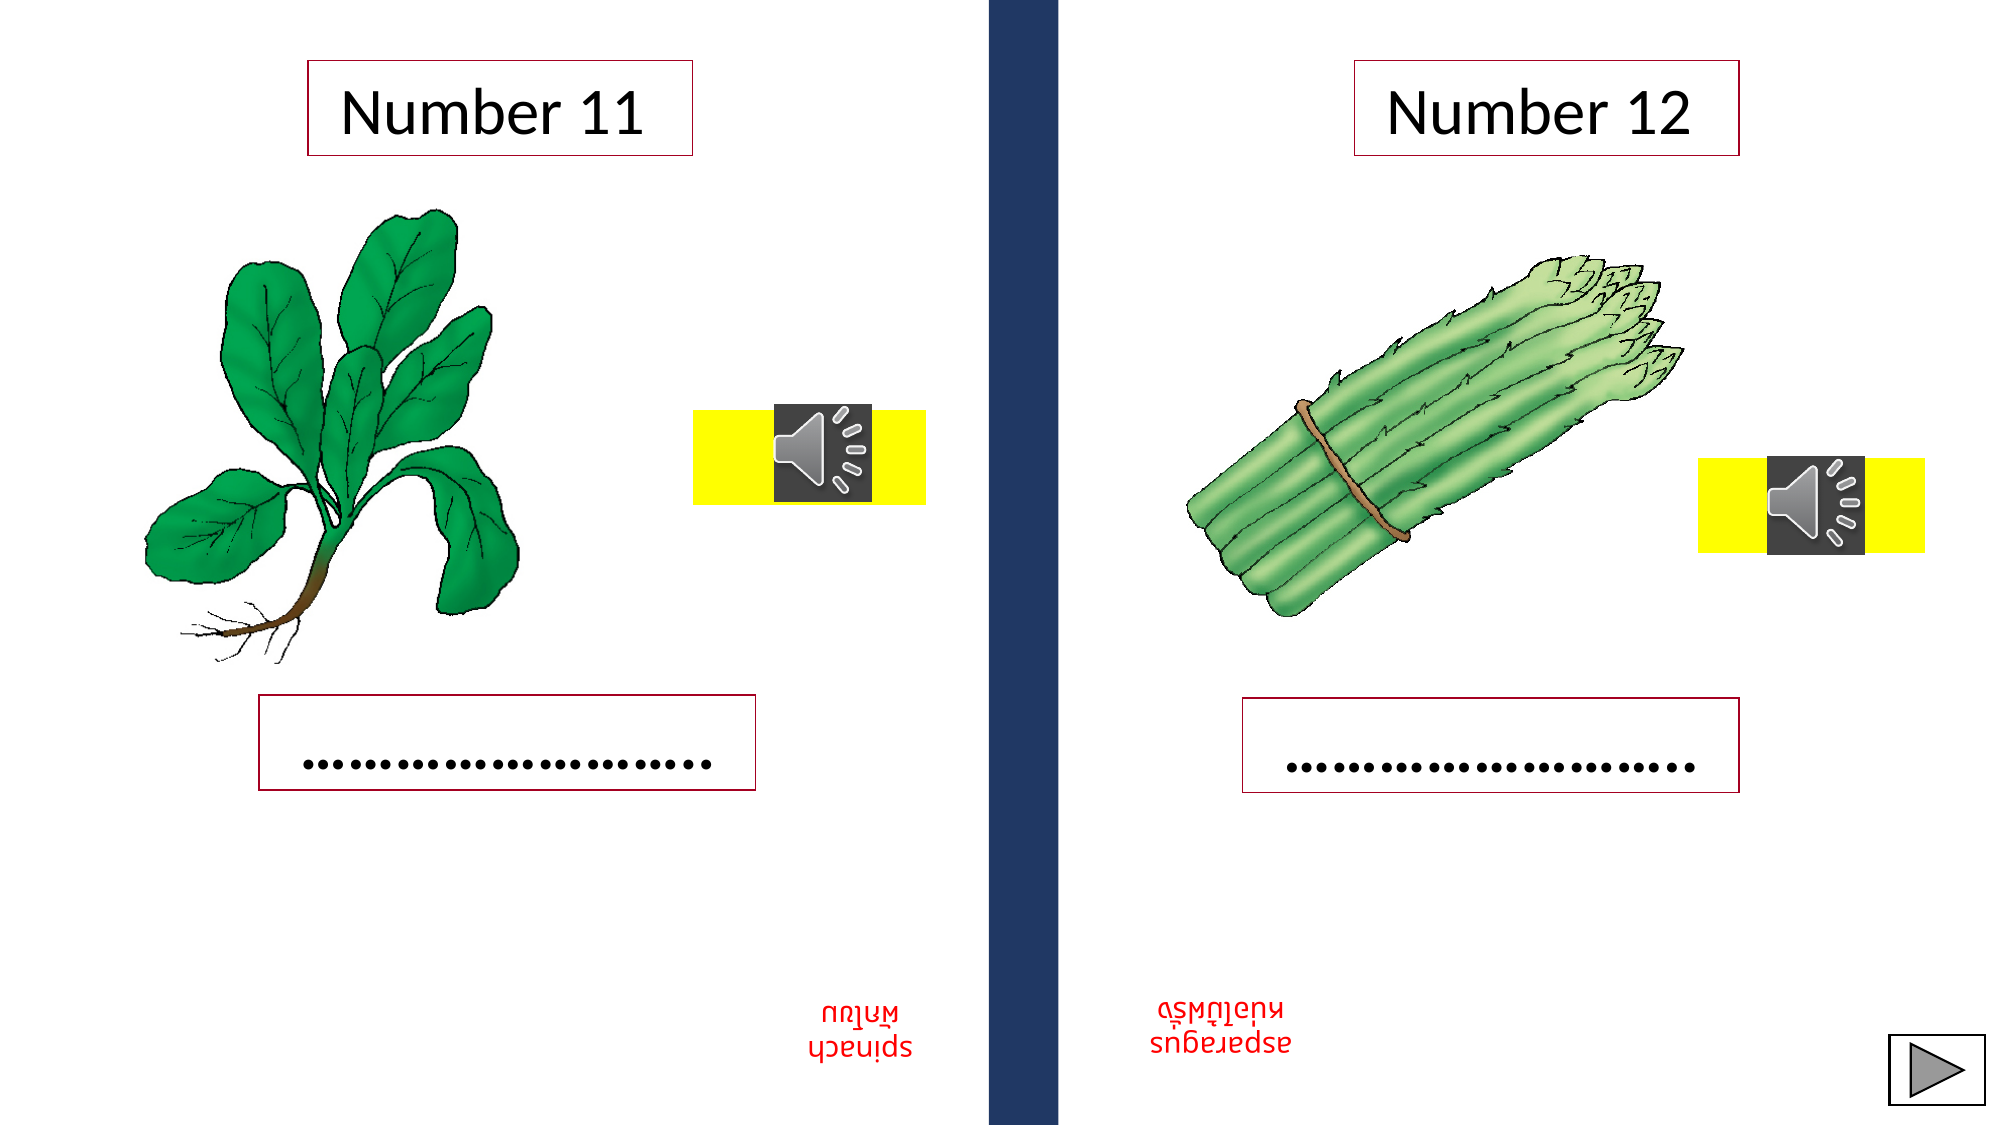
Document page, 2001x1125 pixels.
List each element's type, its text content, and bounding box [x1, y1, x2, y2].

table_header [693, 410, 926, 505]
picture [772, 402, 873, 503]
picture [120, 177, 560, 674]
text_box …………………….. [1242, 697, 1739, 793]
table_header [1867, 458, 1925, 553]
text_box …………………….. [259, 695, 756, 790]
text_box [1888, 1034, 1986, 1106]
table_header [1698, 458, 1766, 553]
picture [1174, 220, 1698, 632]
text_box asparagus หน่อไม้ฝรั่ง [1067, 989, 1375, 1074]
text_box spinach ผักโขม [731, 993, 989, 1078]
text_box [988, 0, 1059, 1125]
text_box Number 12 [1354, 60, 1739, 156]
text_box Number 11 [308, 60, 693, 156]
picture [1766, 455, 1867, 556]
